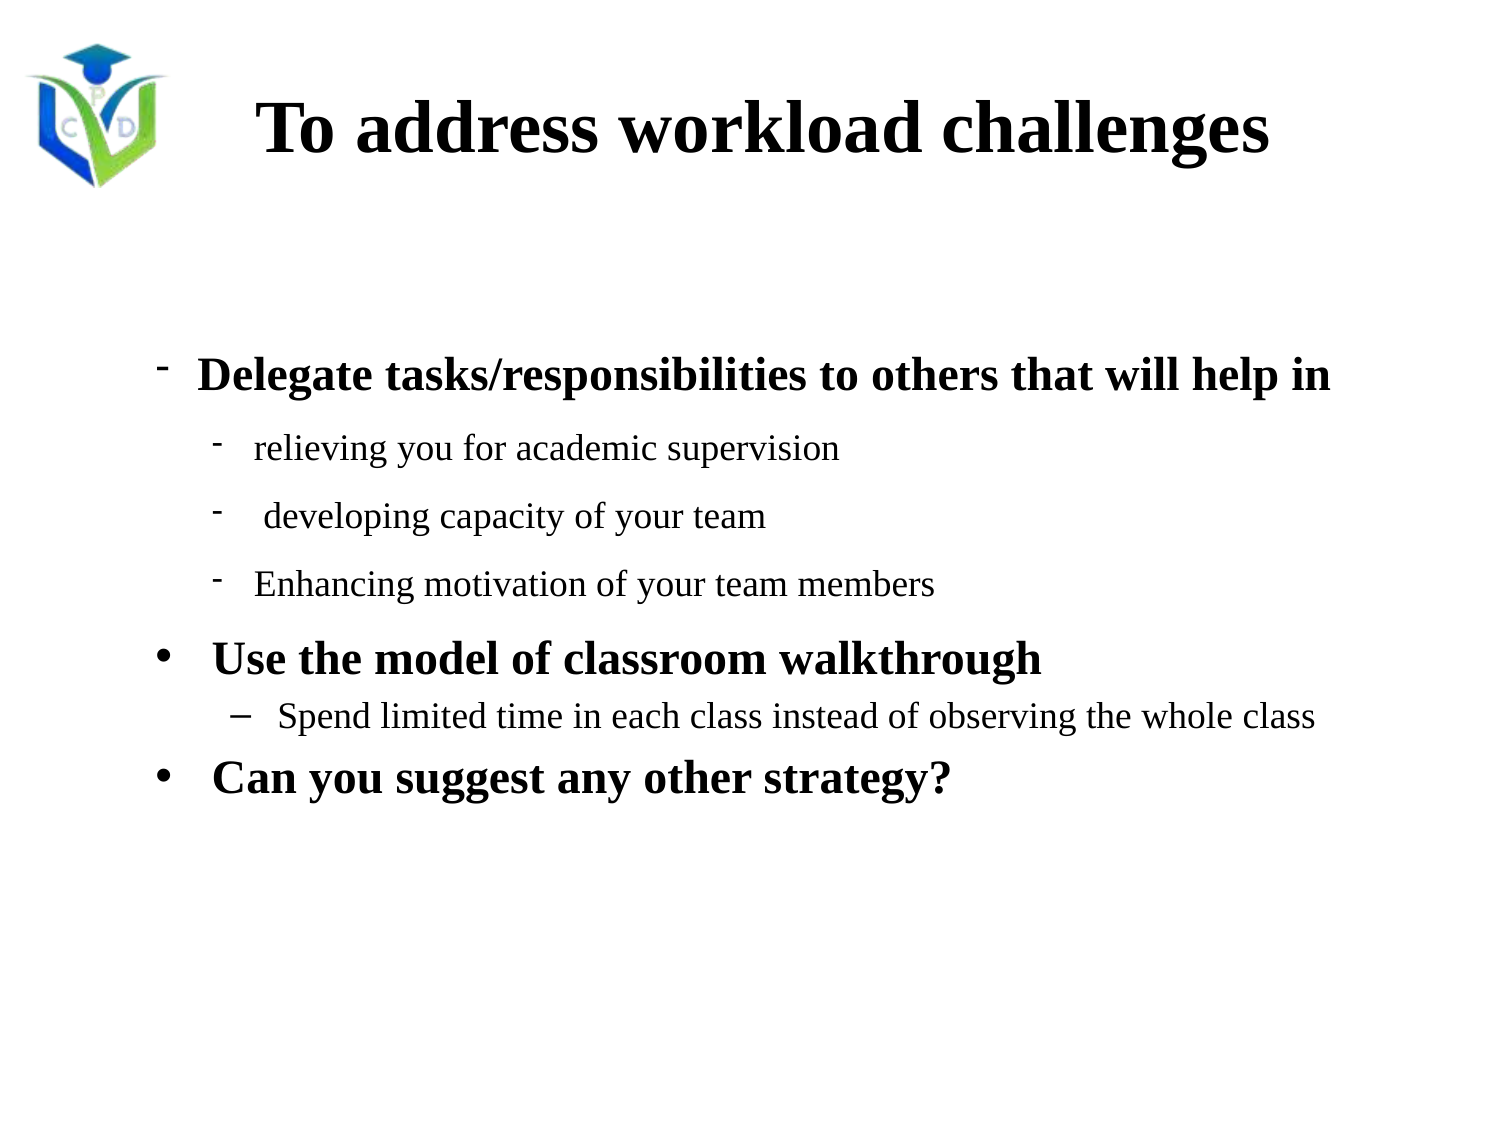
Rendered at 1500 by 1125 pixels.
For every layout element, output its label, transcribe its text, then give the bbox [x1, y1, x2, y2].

picture [24, 42, 171, 188]
list Delegate tasks/responsibilities to others that will help in relieving you for academic supervision developing capacity of your team Enhancing motivation of your team members Use the model of classroom walkthrough Spend limited time in each class instead of observing the whole class Can you suggest any other strategy? [140, 330, 1360, 954]
title To address workload challenges [186, 54, 1360, 192]
